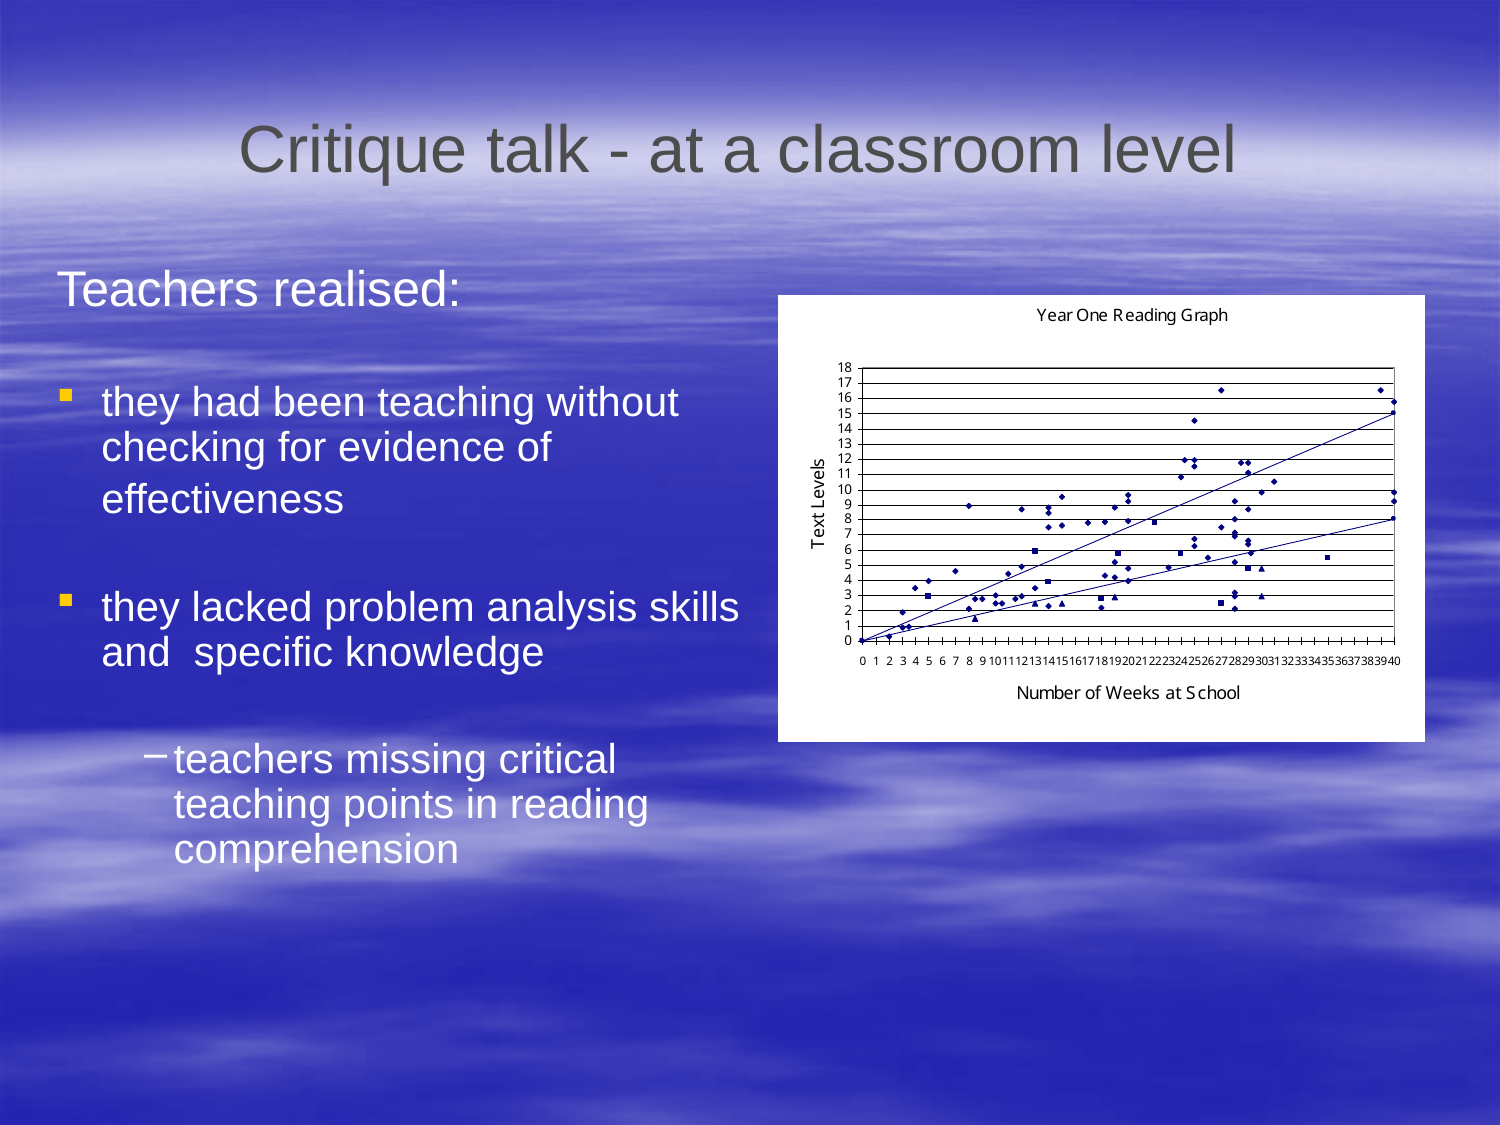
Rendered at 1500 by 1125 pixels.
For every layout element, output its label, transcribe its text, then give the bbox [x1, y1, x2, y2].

list Teachers realised: they had been teaching without checking for evidence of effectiveness they lacked problem analysis skills and specific knowledge teachers missing critical teaching points in reading comprehension [40, 255, 774, 1012]
title Critique talk - at a classroom level [49, 37, 1446, 256]
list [773, 290, 1430, 747]
